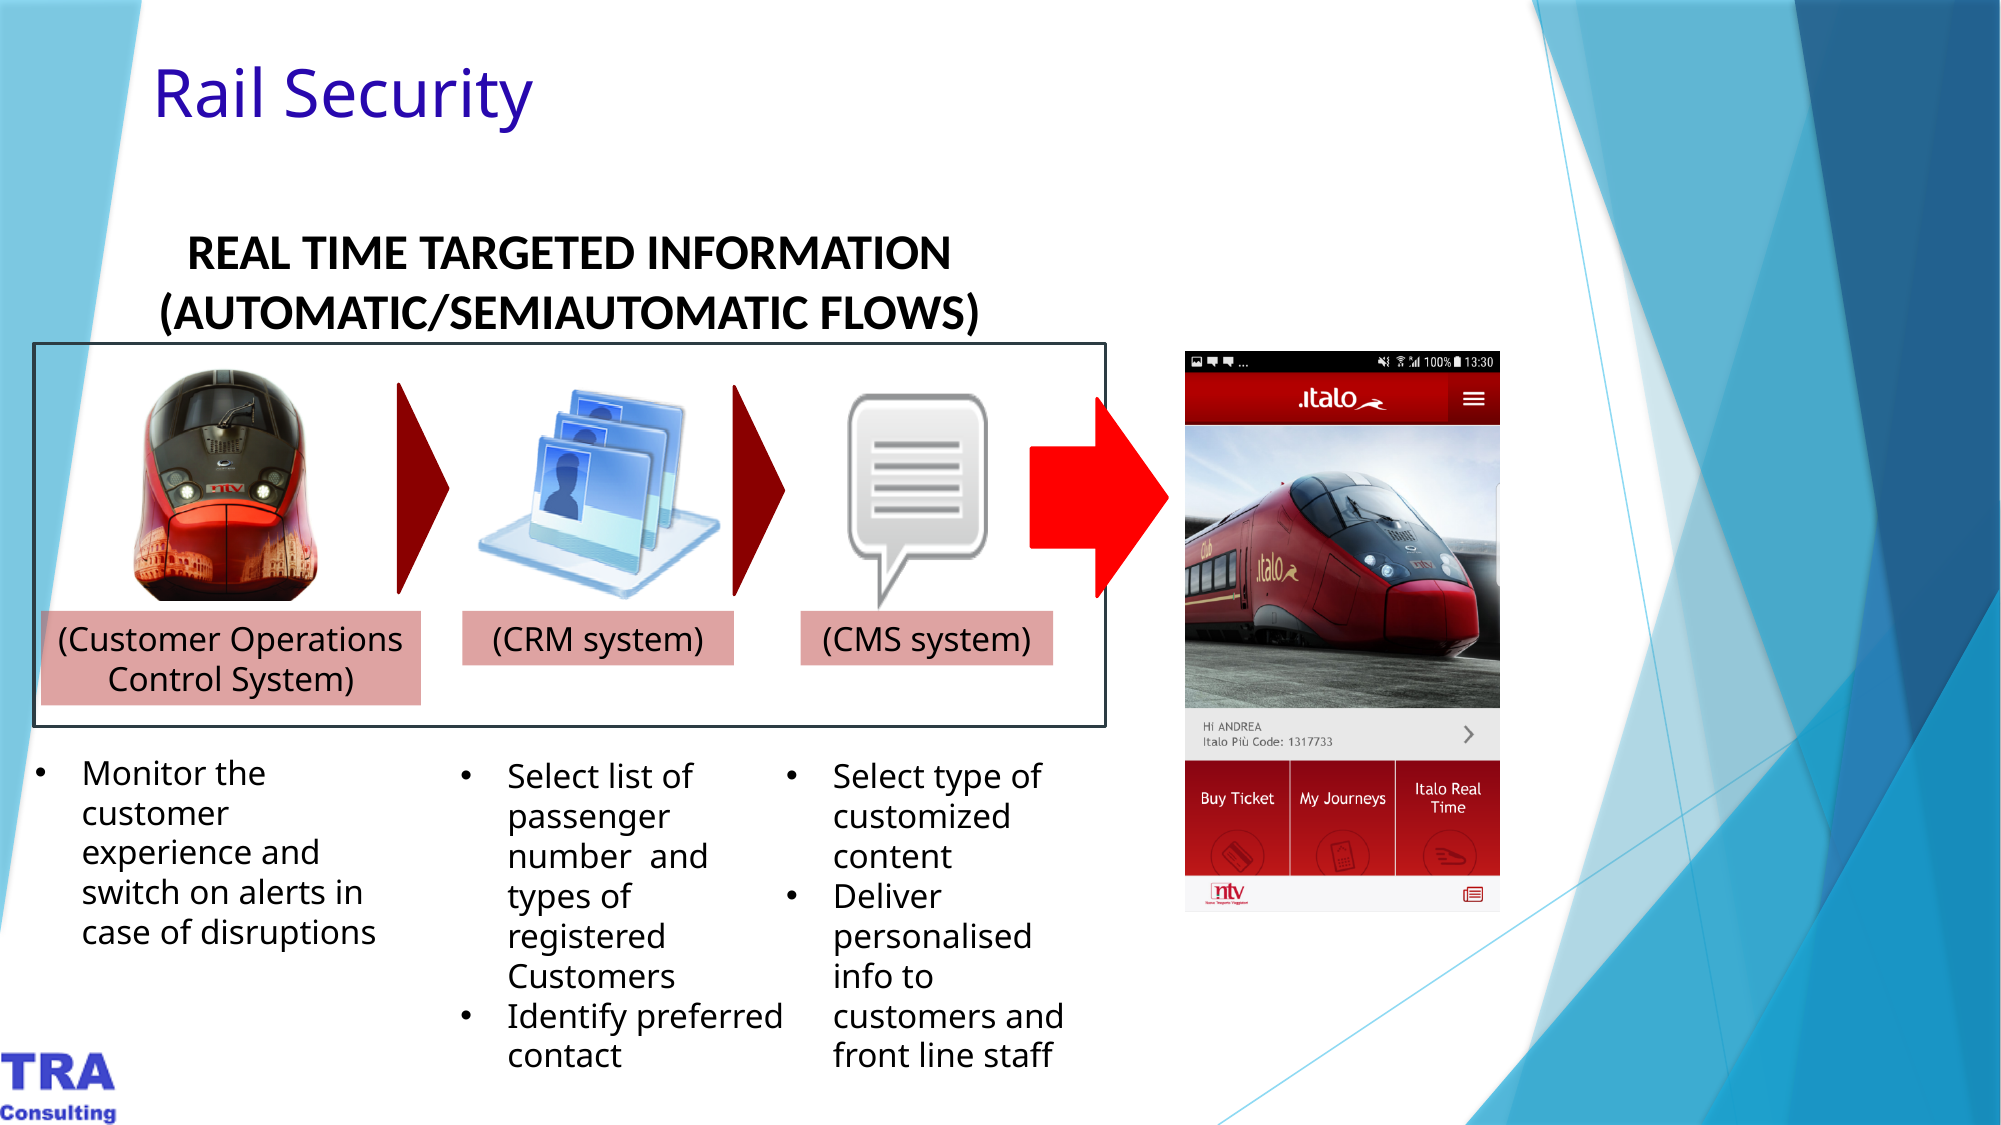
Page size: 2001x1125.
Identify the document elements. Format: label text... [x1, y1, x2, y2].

picture [477, 283, 721, 609]
text_box [32, 397, 1107, 728]
text_box (CRM system) [462, 610, 734, 666]
text_box REAL TIME TARGETED INFORMATION (AUTOMATIC/SEMIAUTOMATIC FLOWS) [0, 212, 1140, 397]
text_box Monitor the customer experience and switch on alerts in case of disruptions [19, 744, 401, 959]
text_box [732, 384, 786, 597]
text_box Select type of customized content Deliver personalised info to customers and front line staff [771, 747, 1110, 1082]
picture [128, 362, 324, 601]
text_box [1029, 396, 1169, 599]
text_box Select list of passenger number and types of registered Customers Identify preferred contact [445, 747, 771, 1082]
text_box [396, 382, 450, 595]
picture [1184, 351, 1501, 912]
picture [0, 1050, 118, 1125]
subtitle Rail Security [137, 42, 1412, 223]
picture [839, 373, 996, 625]
text_box (Customer Operations Control System) [41, 610, 421, 706]
text_box (CMS system) [800, 610, 1054, 666]
